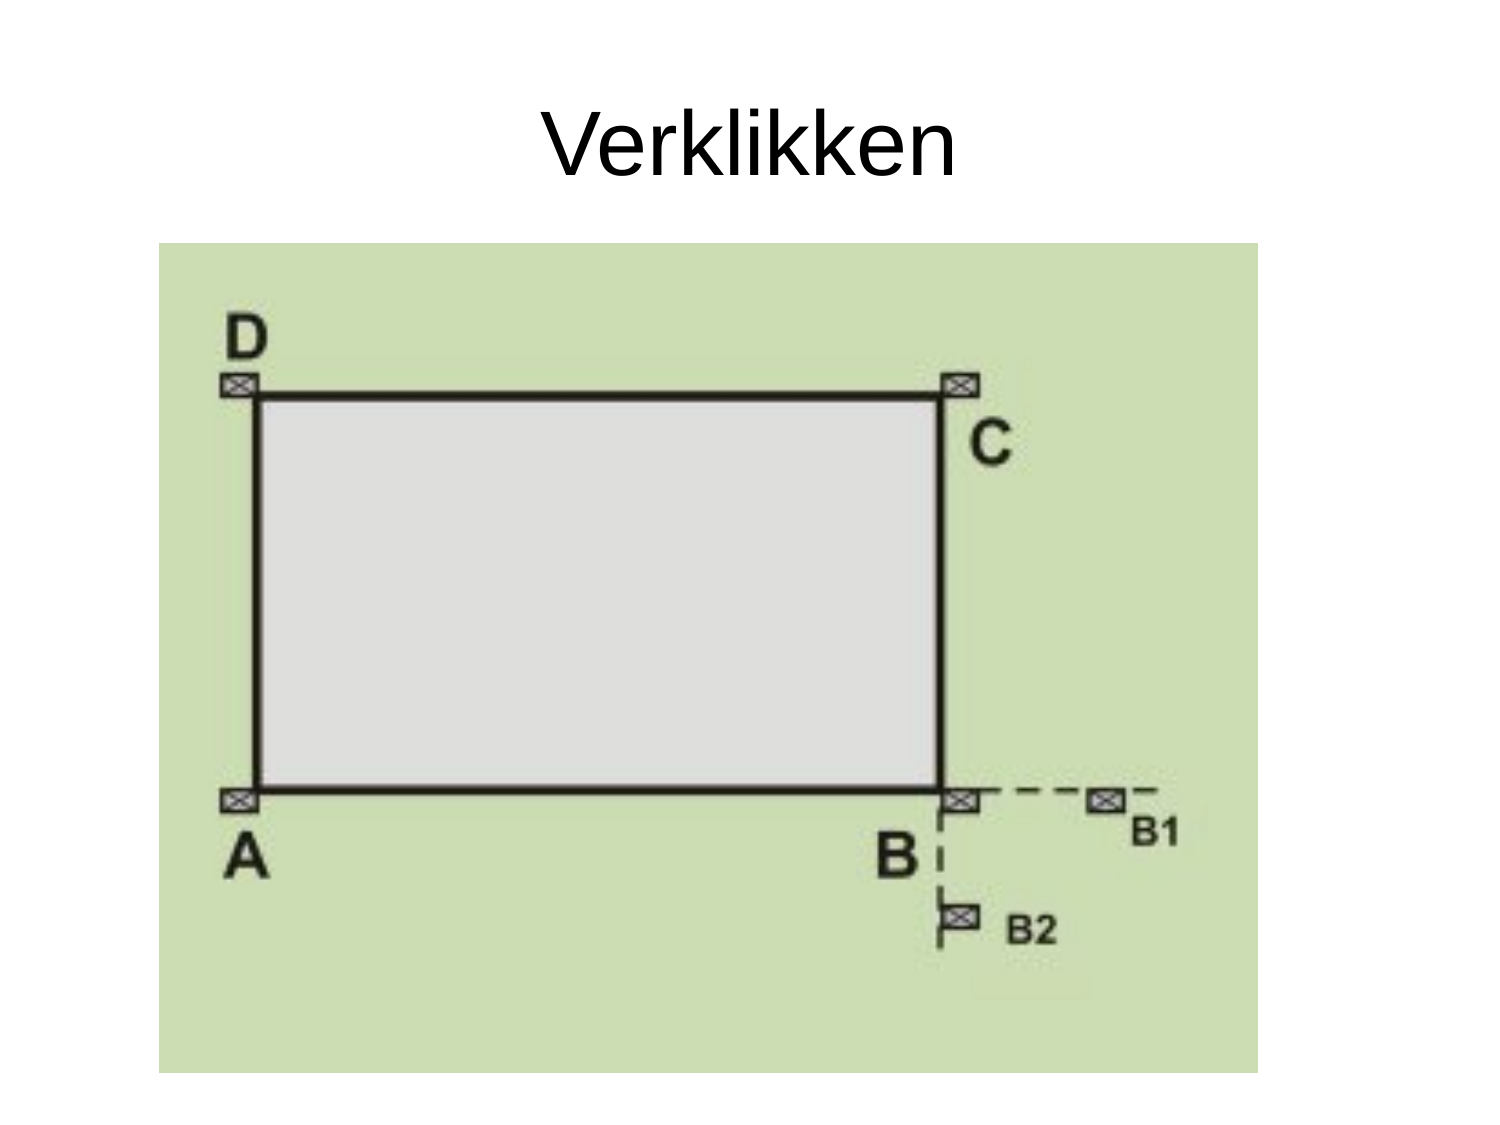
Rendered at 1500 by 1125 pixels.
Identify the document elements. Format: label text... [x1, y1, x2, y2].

title Verklikken [75, 45, 1425, 233]
picture [159, 243, 1258, 1074]
